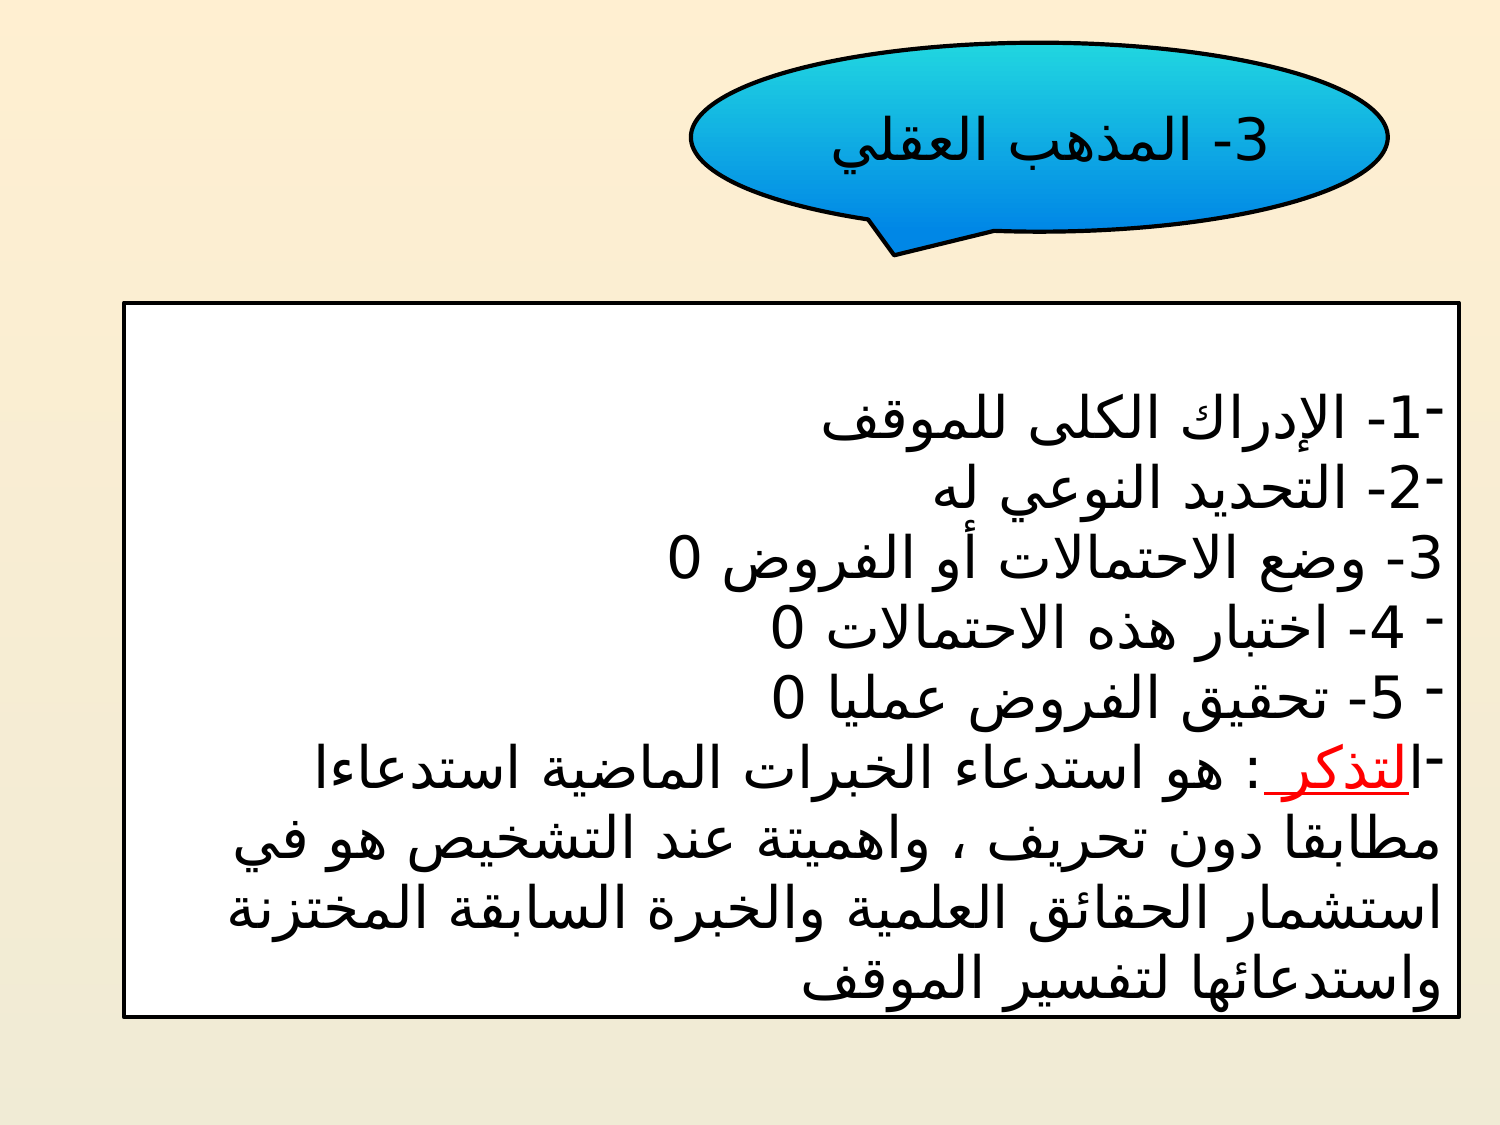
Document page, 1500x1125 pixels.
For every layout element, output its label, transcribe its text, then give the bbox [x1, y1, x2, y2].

text_box 3- المذهب العقلي [688, 40, 1390, 258]
text_box 1- الإدراك الكلى للموقف 2- التحديد النوعي له 3- وضع الاحتمالات أو الفروض 0 4- اختبار هذه الاحتمالات 0 5- تحقيق الفروض عمليا 0 التذكر : هو استدعاء الخبرات الماضية استدعاءا مطابقا دون تحريف ، واهميتة عند التشخيص هو في استشمار الحقائق العلمية والخبرة السابقة المختزنة واستدعائها لتفسير الموقف [122, 301, 1461, 1019]
